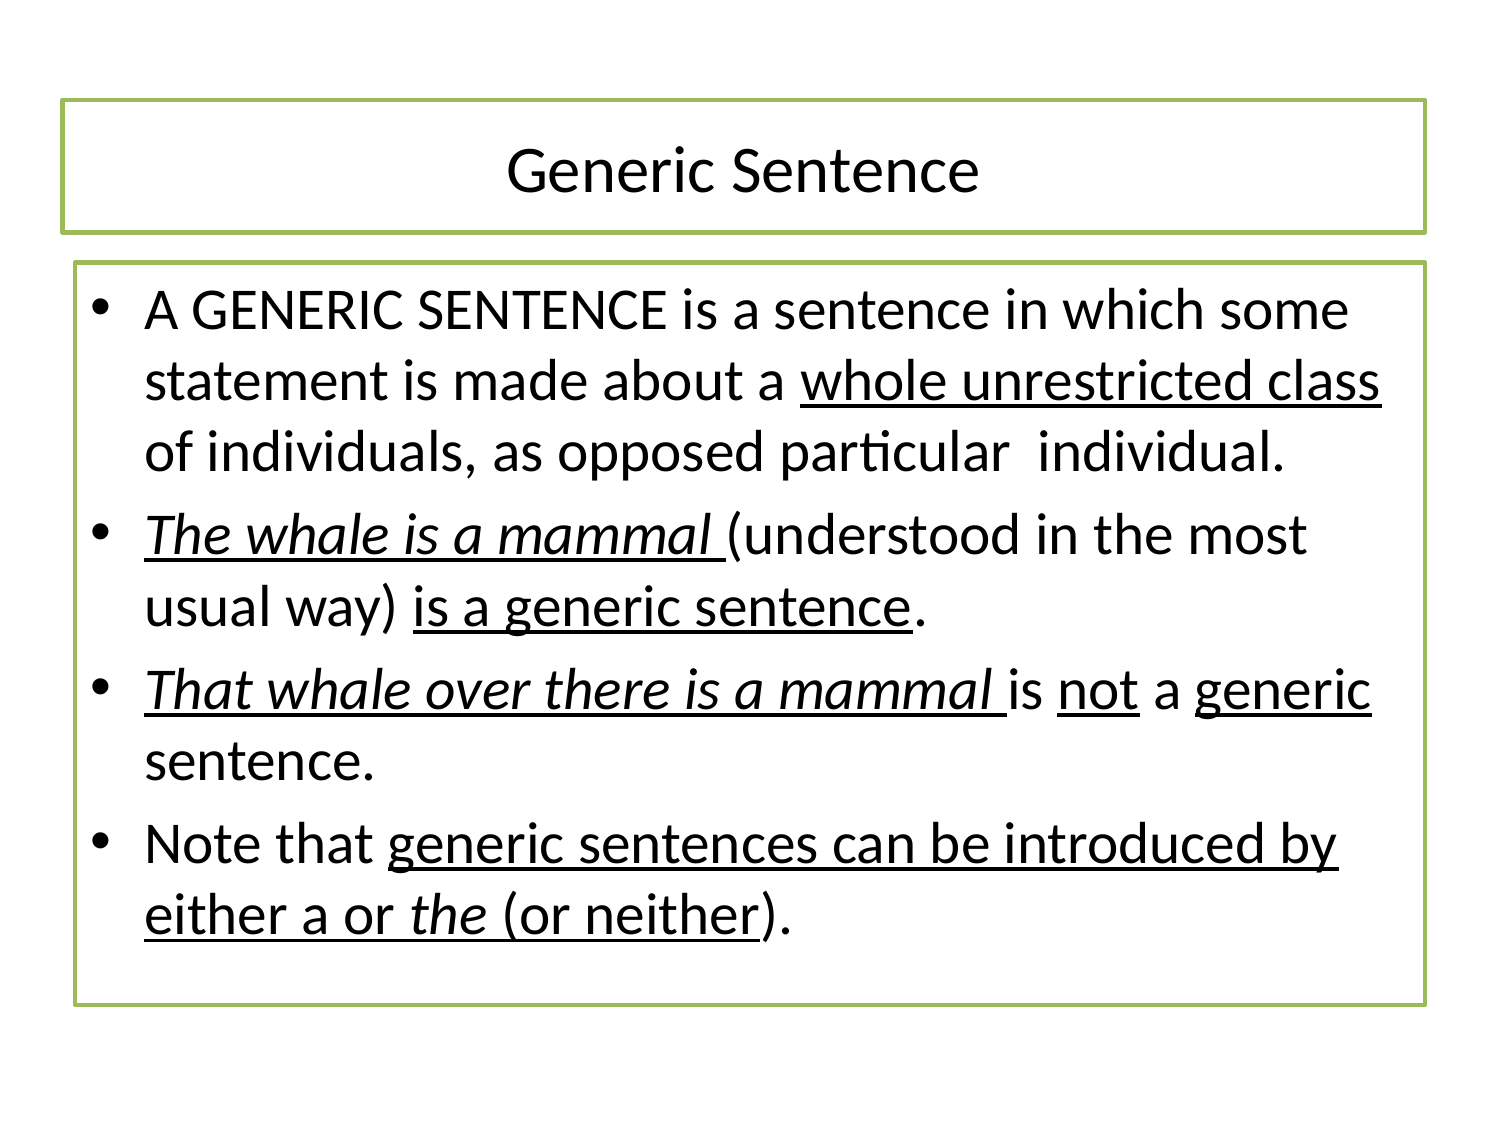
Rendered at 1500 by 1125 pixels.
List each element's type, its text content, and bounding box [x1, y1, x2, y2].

list A GENERIC SENTENCE is a sentence in which some statement is made about a whole unrestricted class of individuals, as opposed particular individual. The whale is a mammal (understood in the most usual way) is a generic sentence. That whale over there is a mammal is not a generic sentence. Note that generic sentences can be introduced by either a or the (or neither). [73, 260, 1427, 1007]
title Generic Sentence [60, 98, 1427, 235]
